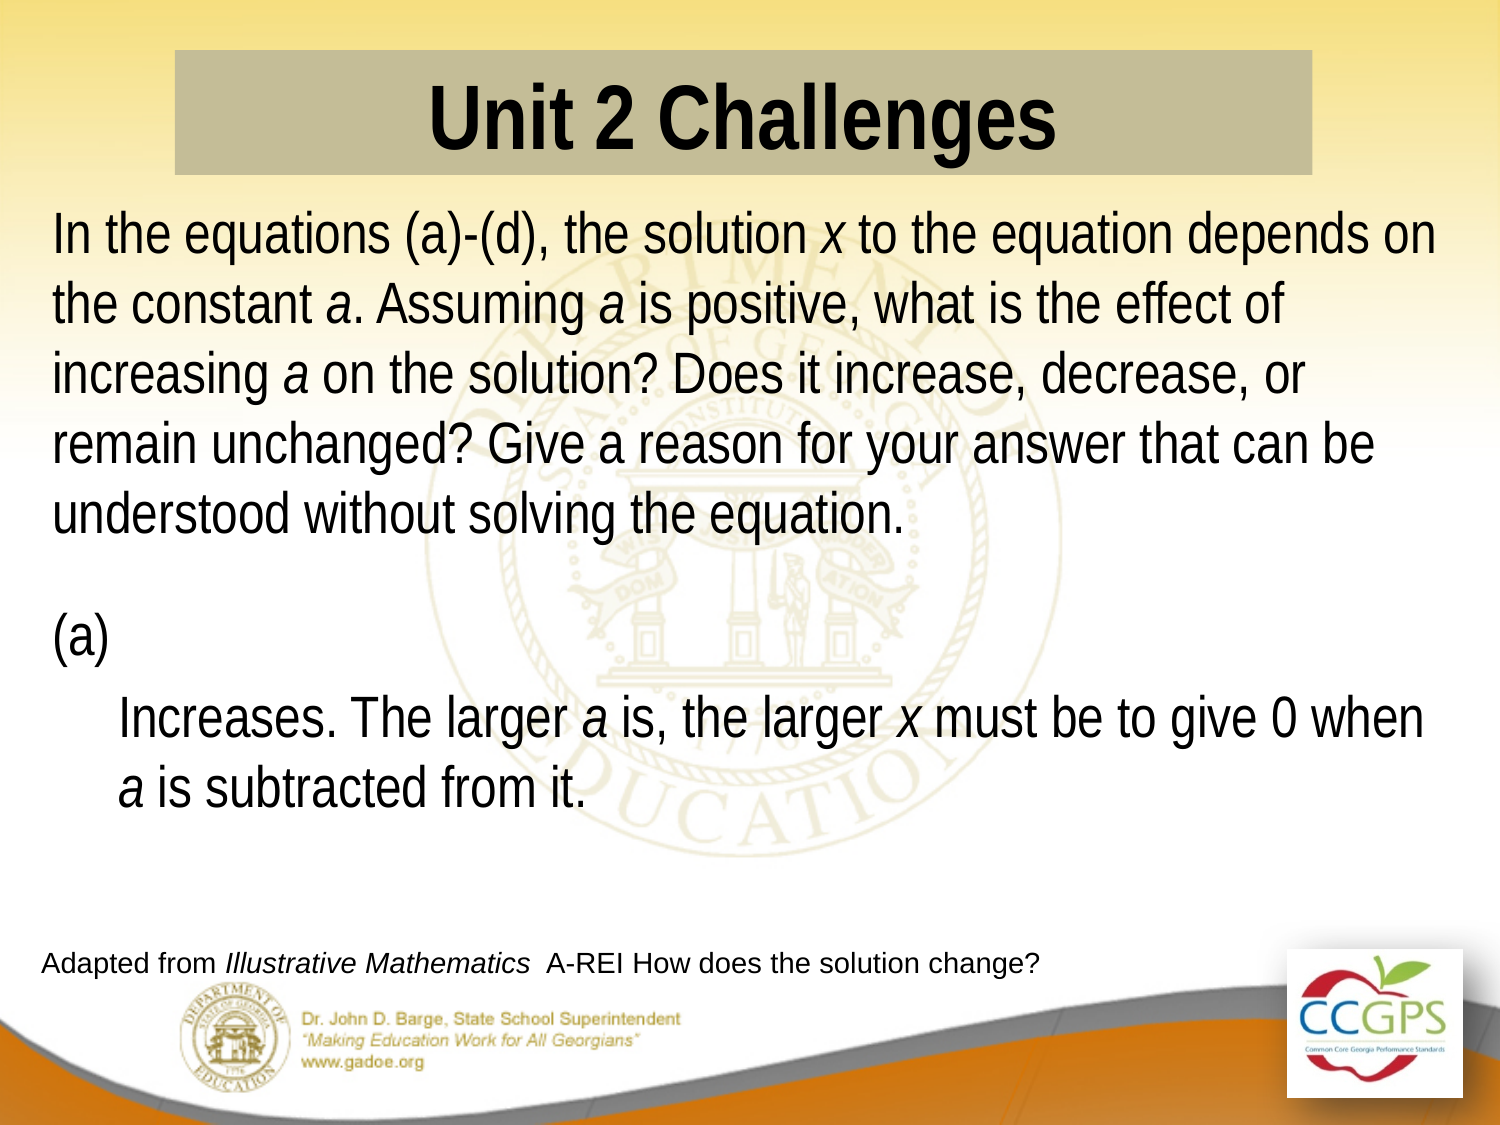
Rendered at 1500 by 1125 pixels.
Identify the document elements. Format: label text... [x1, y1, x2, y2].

picture [0, 0, 1500, 1125]
text_box Adapted from Illustrative Mathematics A-REI How does the solution change? [26, 937, 1057, 988]
title Unit 2 Challenges [174, 49, 1313, 176]
